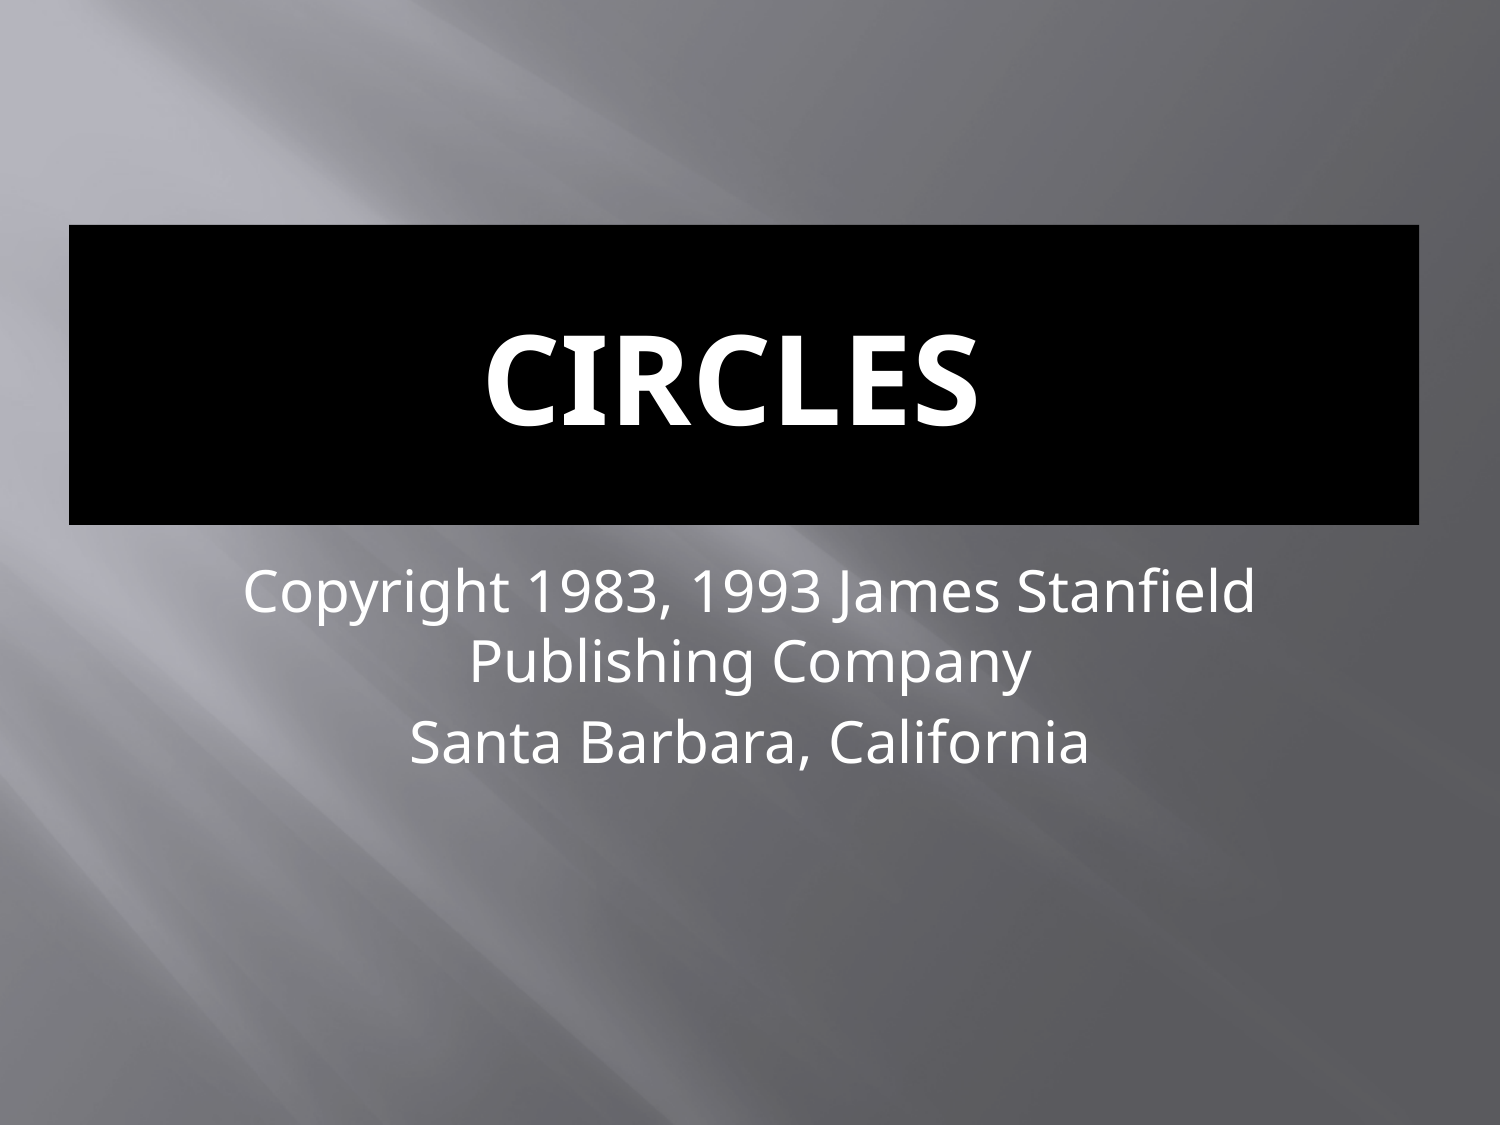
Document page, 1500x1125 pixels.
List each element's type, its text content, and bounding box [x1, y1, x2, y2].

subtitle Copyright 1983, 1993 James Stanfield Publishing Company Santa Barbara, California [225, 546, 1275, 834]
title CIRCLES [69, 224, 1420, 525]
